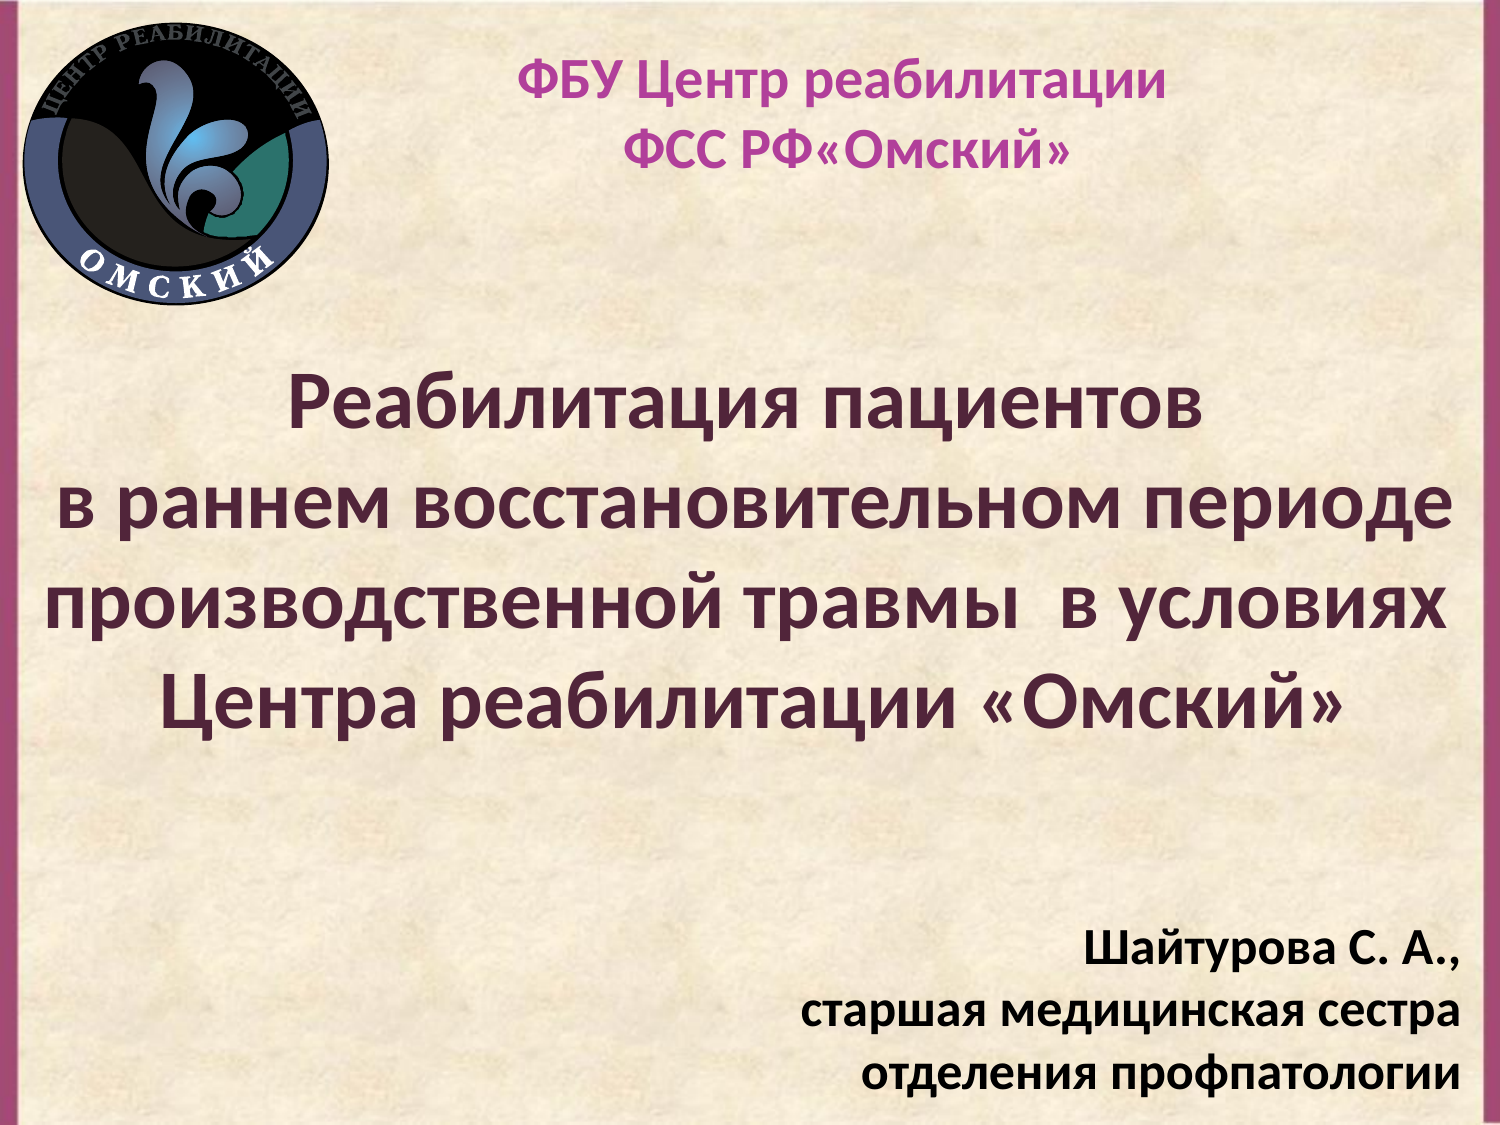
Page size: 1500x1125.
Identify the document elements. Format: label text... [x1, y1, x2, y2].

text_box Реабилитация пациентов в раннем восстановительном периоде производственной травмы в условиях Центра реабилитации «Омский» [5, 338, 1500, 753]
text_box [23, 23, 329, 306]
title ФБУ Центр реабилитации ФСС РФ«Омский» [333, 30, 1418, 180]
text_box Шайтурова С. А., старшая медицинская сестра отделения профпатологии [643, 905, 1477, 1108]
picture [0, 0, 1500, 1125]
